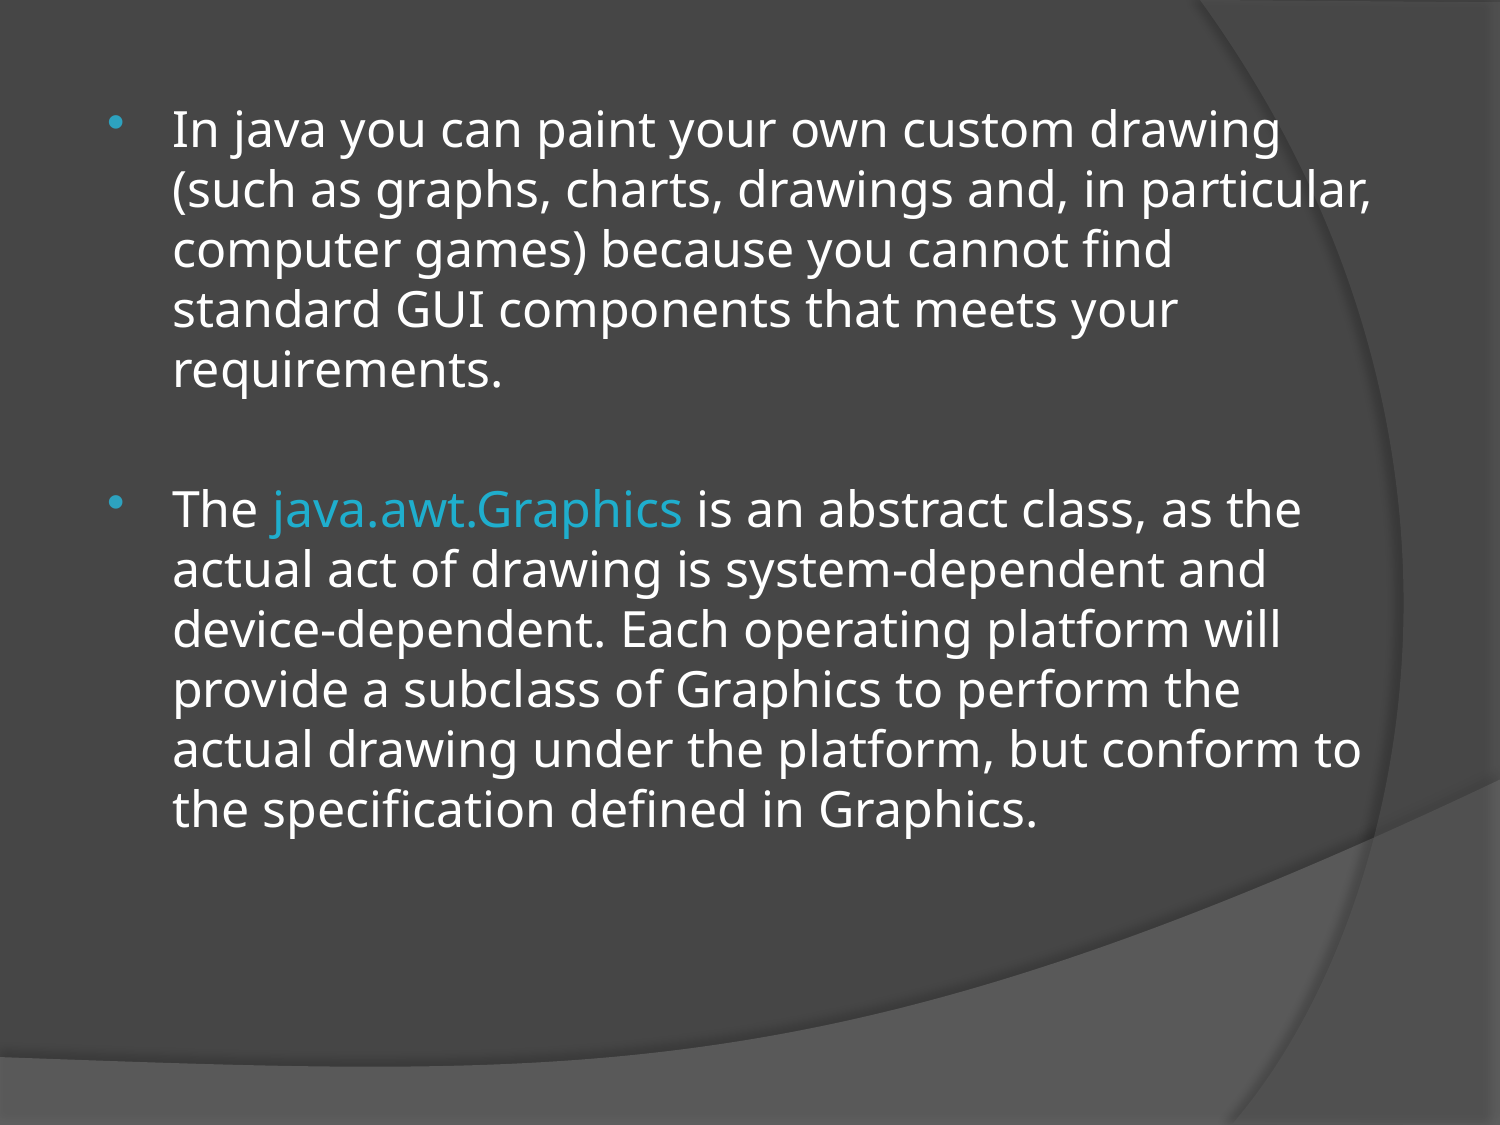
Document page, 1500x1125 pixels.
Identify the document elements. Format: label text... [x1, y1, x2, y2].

list In java you can paint your own custom drawing (such as graphs, charts, drawings and, in particular, computer games) because you cannot find standard GUI components that meets your requirements. The java.awt.Graphics is an abstract class, as the actual act of drawing is system-dependent and device-dependent. Each operating platform will provide a subclass of Graphics to perform the actual drawing under the platform, but conform to the specification defined in Graphics. [88, 90, 1412, 988]
